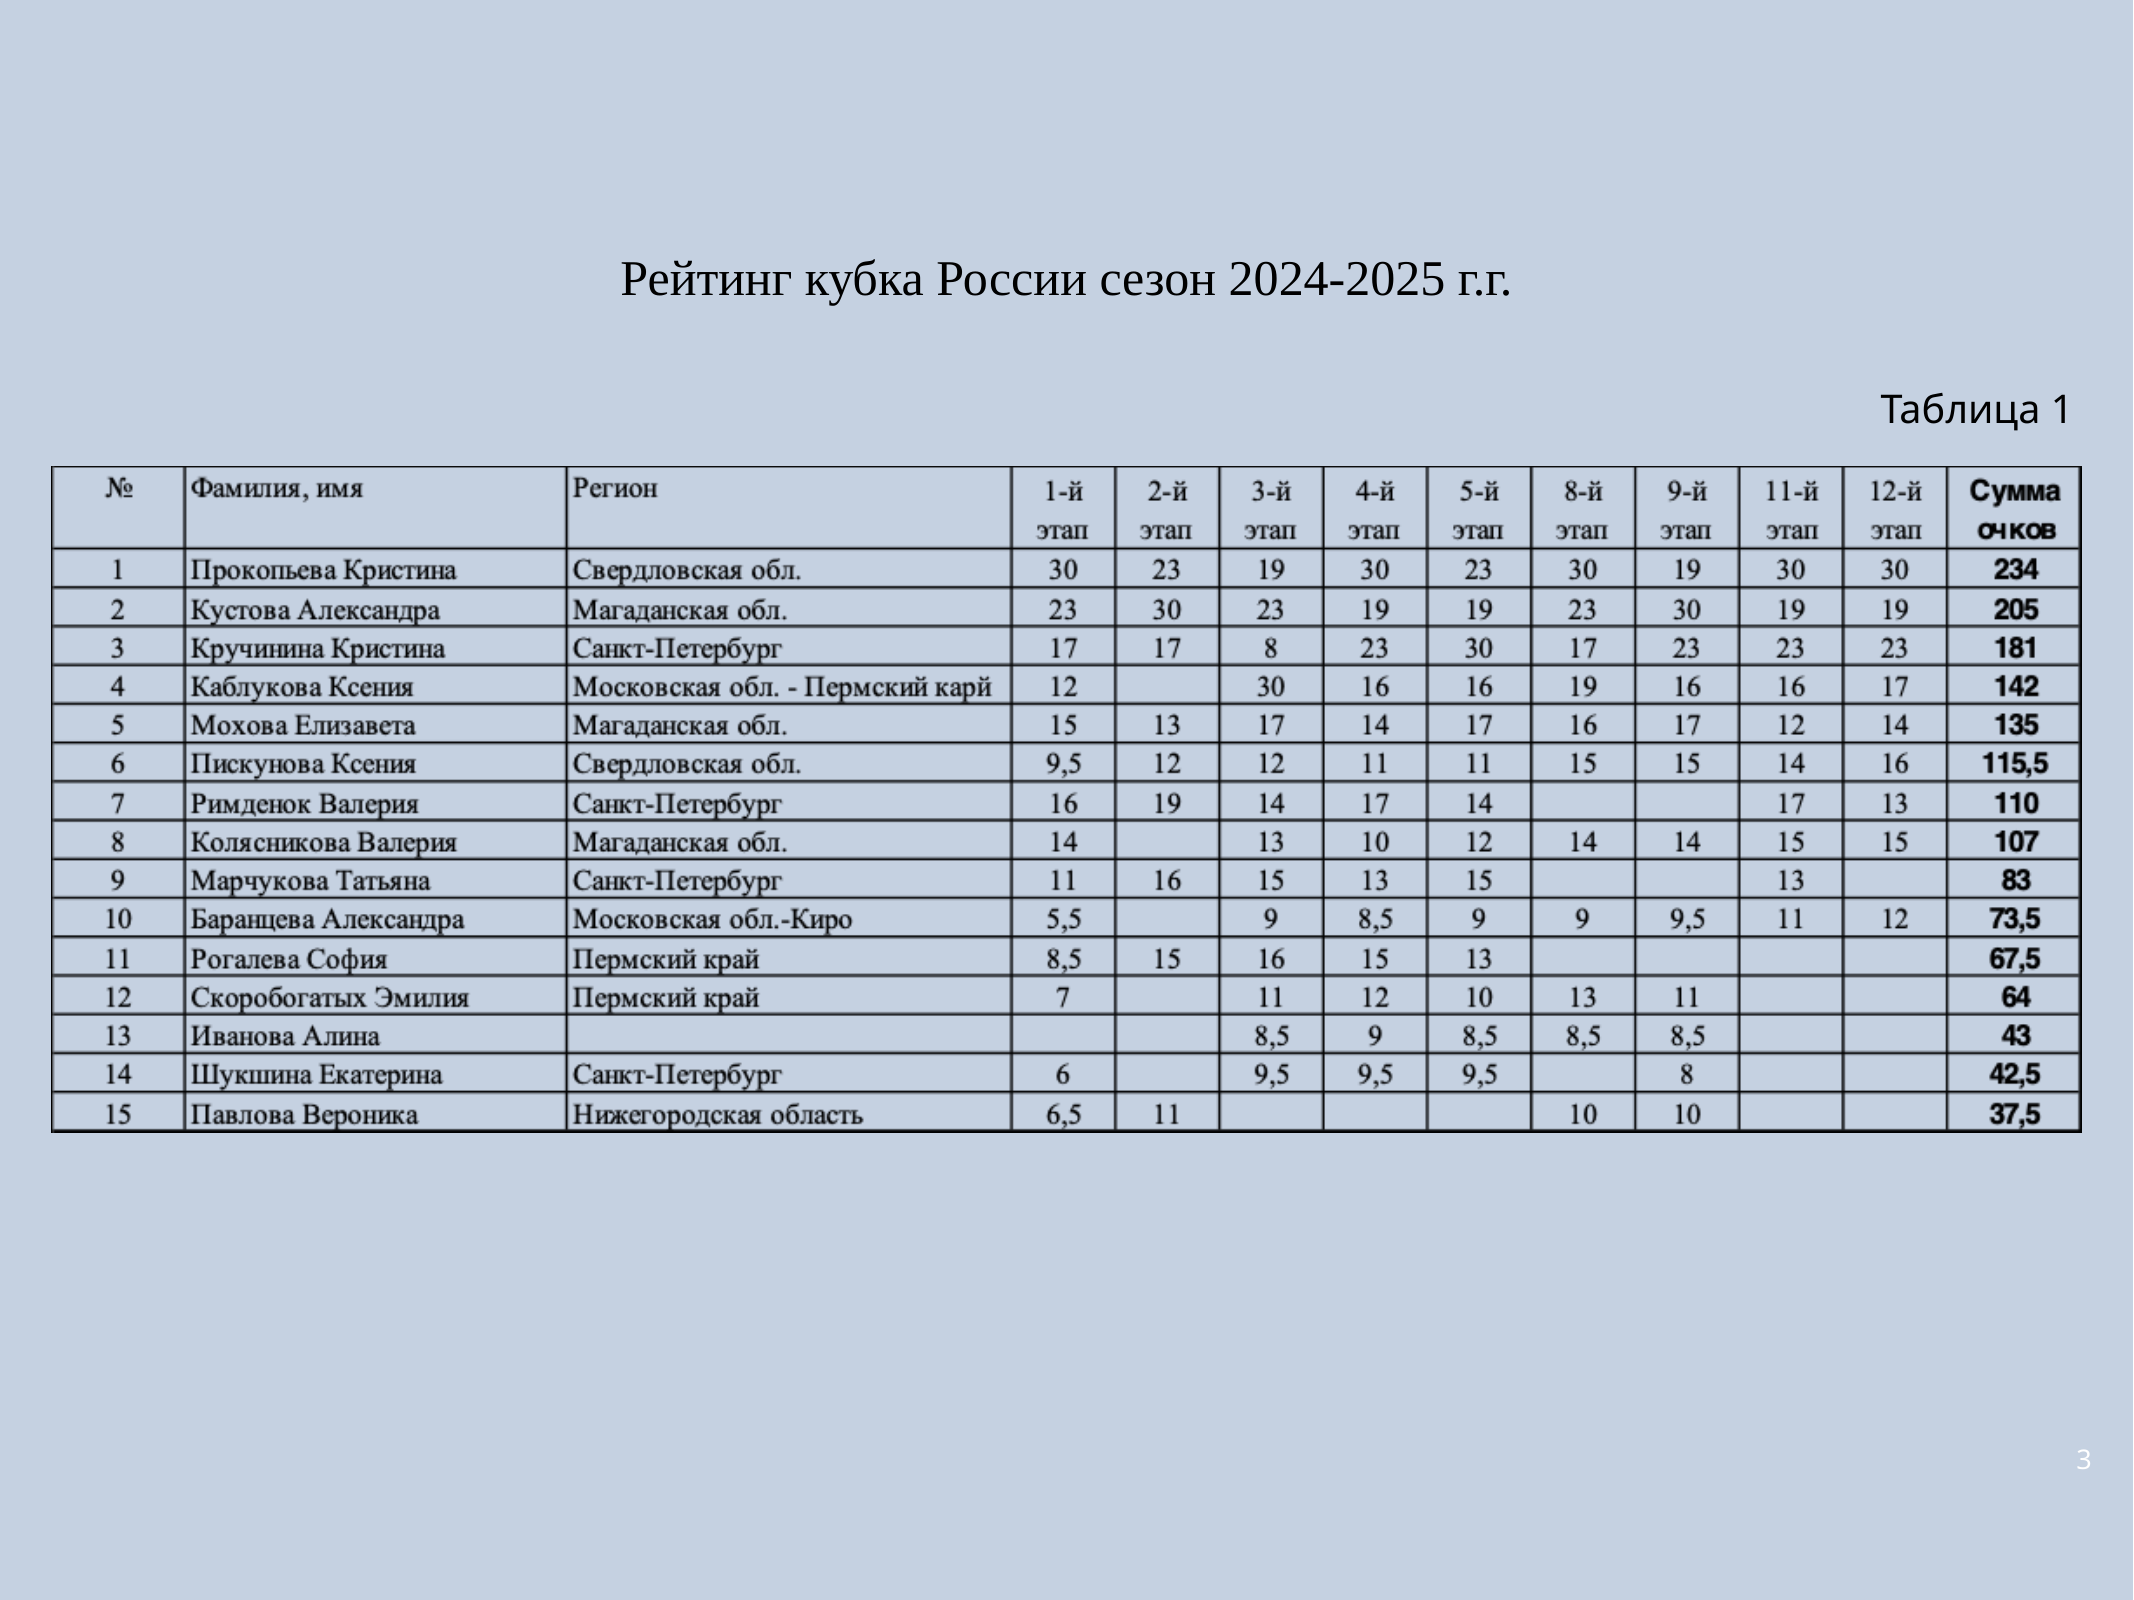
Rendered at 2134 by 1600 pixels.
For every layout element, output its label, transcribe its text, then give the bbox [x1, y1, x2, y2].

picture [51, 466, 2082, 1134]
list Рейтинг кубка России сезон 2024-2025 г.г. [114, 237, 2019, 349]
text_box Таблица 1 [1872, 375, 2082, 440]
slide_number 3 [2064, 1435, 2101, 1488]
